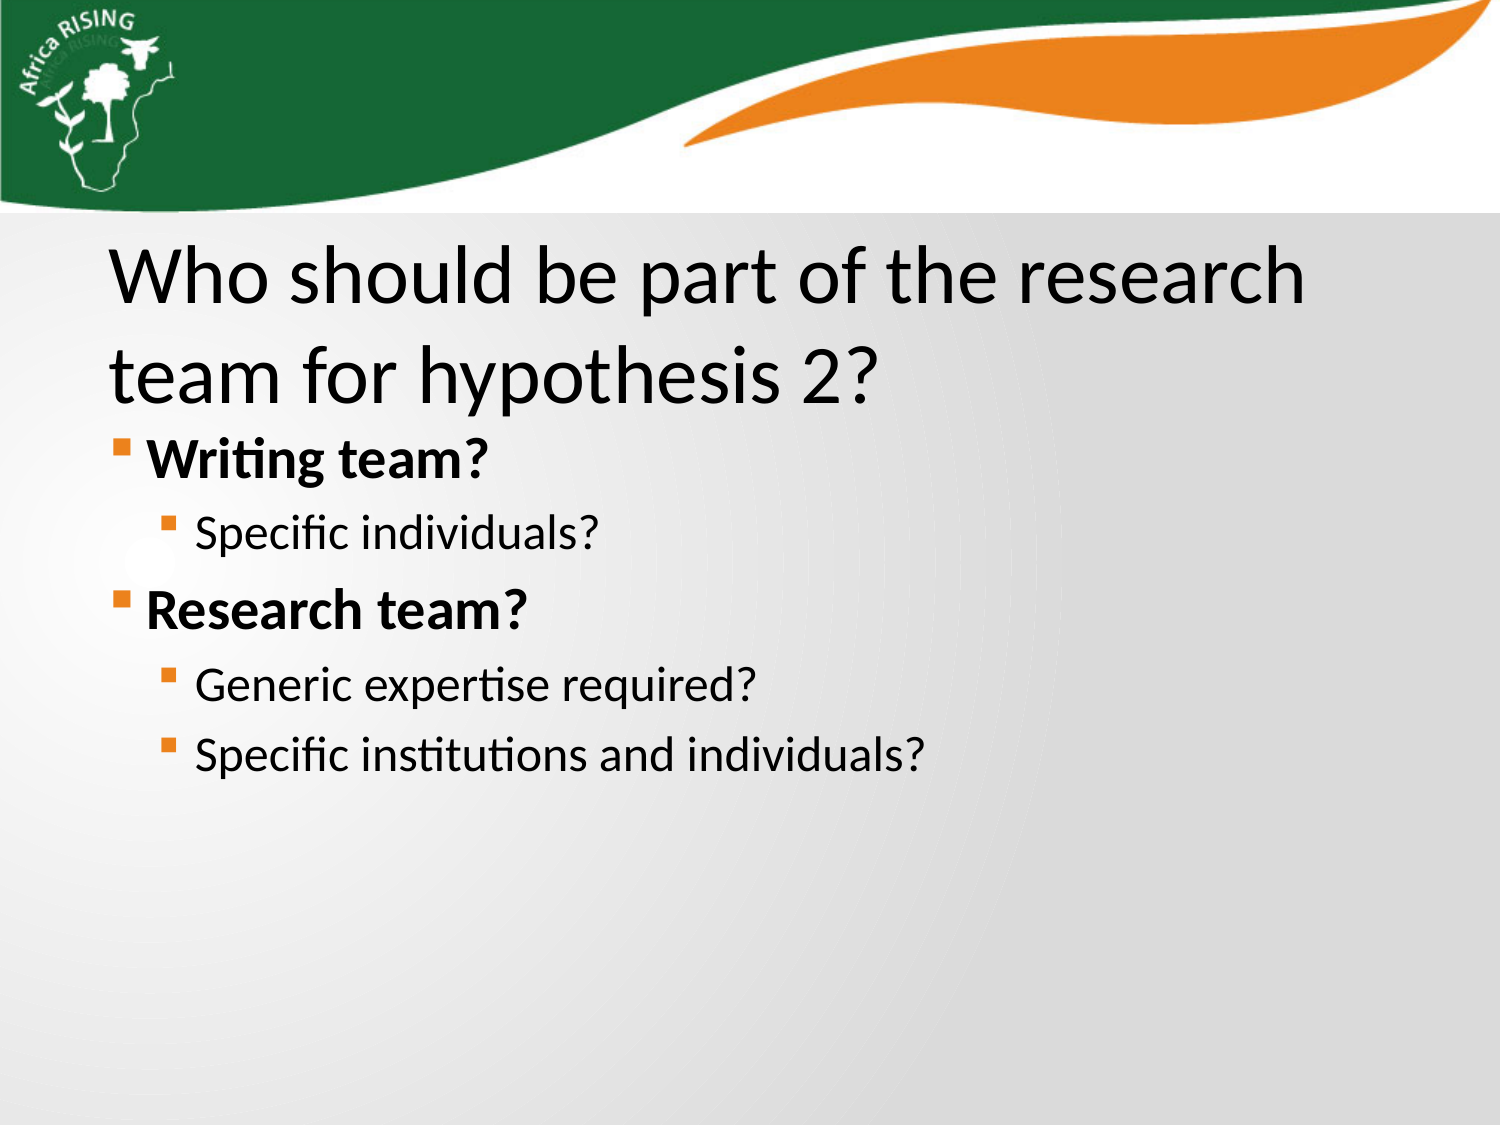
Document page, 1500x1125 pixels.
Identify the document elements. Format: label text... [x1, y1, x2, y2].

list Who should be part of the research team for hypothesis 2? [75, 212, 1325, 400]
picture [0, 0, 1500, 213]
list Writing team? Specific individuals? Research team? Generic expertise required? Specific institutions and individuals? [75, 412, 1350, 1075]
